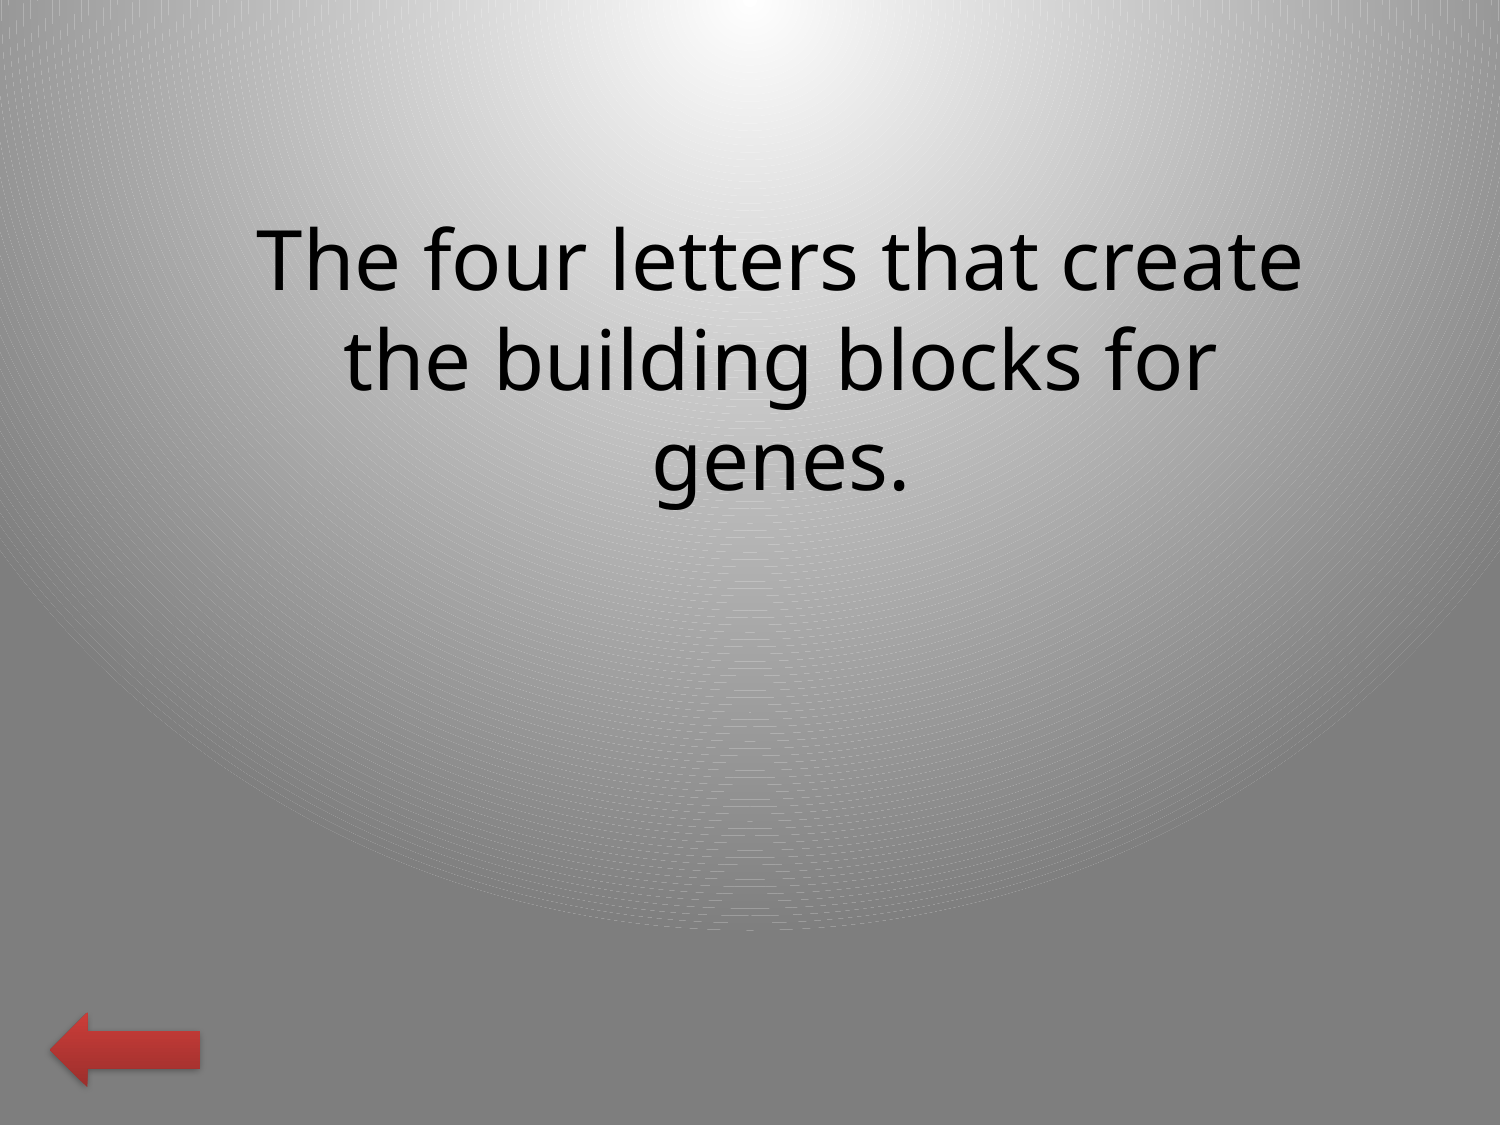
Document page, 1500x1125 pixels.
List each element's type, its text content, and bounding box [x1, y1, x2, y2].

text_box The four letters that create the building blocks for genes. [224, 200, 1338, 515]
text_box [49, 1012, 200, 1088]
